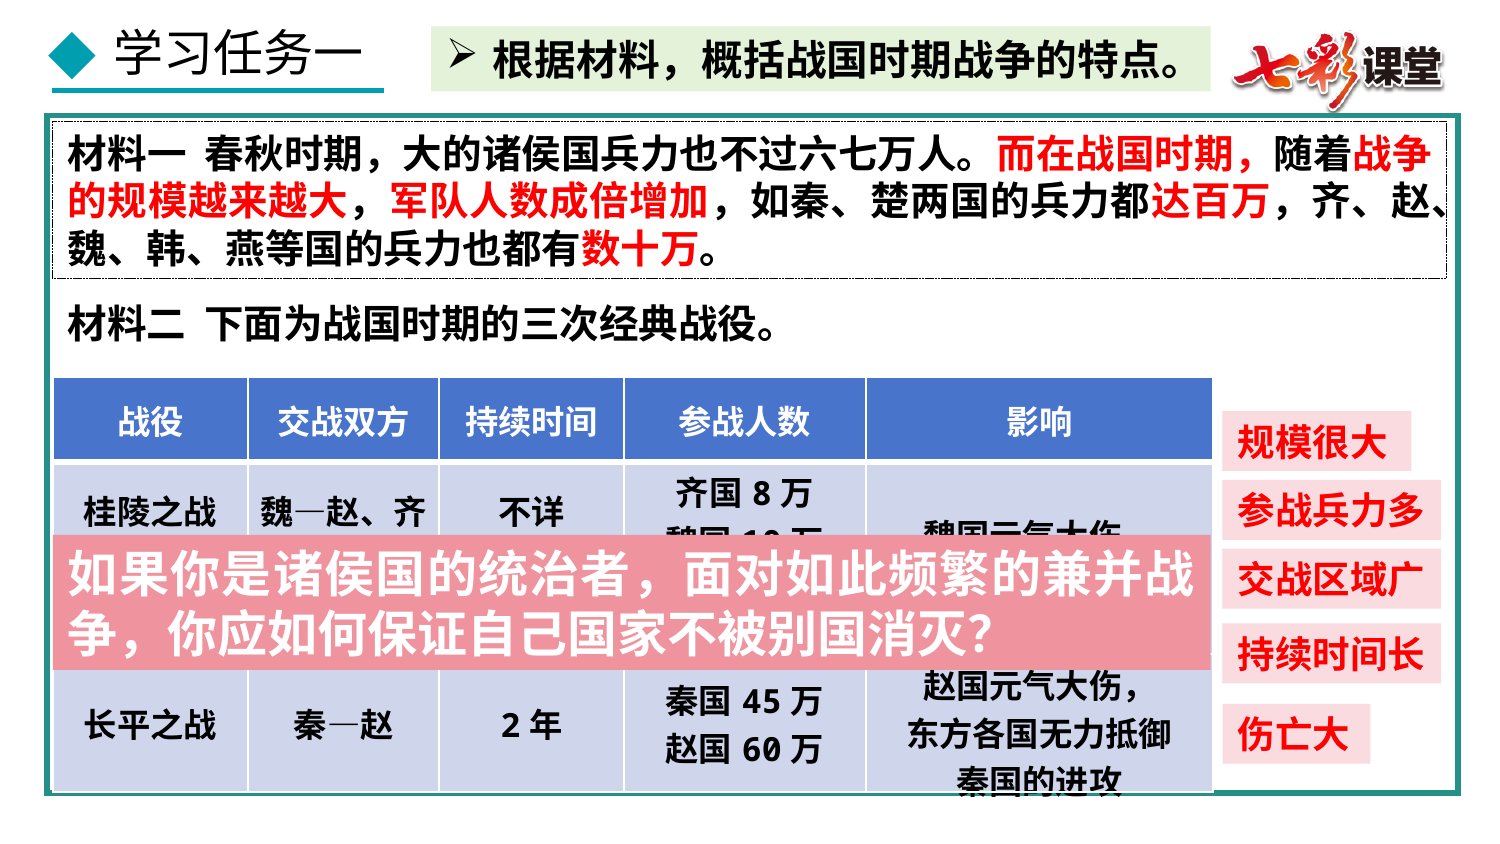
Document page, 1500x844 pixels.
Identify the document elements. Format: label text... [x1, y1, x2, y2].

text_box 交战区域广 [1222, 548, 1442, 609]
text_box 参战兵力多 [1222, 479, 1442, 540]
table_header 影响 [867, 378, 1212, 459]
text_box 规模很大 [1222, 411, 1412, 471]
table_header 战役 [54, 378, 247, 459]
table_cell 秦—赵 [249, 670, 438, 791]
table_cell 长平之战 [54, 670, 247, 791]
table_cell 2年 [440, 670, 623, 791]
text_box 材料一 春秋时期，大的诸侯国兵力也不过六七万人。而在战国时期，随着战争的规模越来越大，军队人数成倍增加，如秦、楚两国的兵力都达百万，齐、赵、魏、韩、燕等国的兵力也都有数十万。 [52, 121, 1447, 279]
table_cell 魏国元气大伤， 齐国逐渐强大 [867, 465, 1212, 653]
table_cell 齐国8万 魏国10万 [625, 465, 865, 534]
table_header 交战双方 [249, 378, 438, 459]
text_box 如果你是诸侯国的统治者，面对如此频繁的兼并战争，你应如何保证自己国家不被别国消灭？ [52, 534, 1211, 670]
table_cell 魏—赵、齐 [249, 465, 438, 534]
picture [1228, 26, 1449, 113]
table_header 参战人数 [625, 378, 865, 459]
table_cell 赵国元气大伤， 东方各国无力抵御 秦国的进攻 [867, 655, 1212, 791]
table_cell 桂陵之战 [54, 465, 247, 534]
table_header 持续时间 [440, 378, 623, 459]
text_box 根据材料，概括战国时期战争的特点。 [431, 26, 1211, 92]
table_cell 秦国45万 赵国60万 [625, 670, 865, 791]
text_box 伤亡大 [1222, 703, 1371, 764]
table_cell 不详 [440, 465, 623, 534]
text_box 持续时间长 [1222, 623, 1442, 684]
text_box 材料二 下面为战国时期的三次经典战役。 [52, 291, 916, 355]
